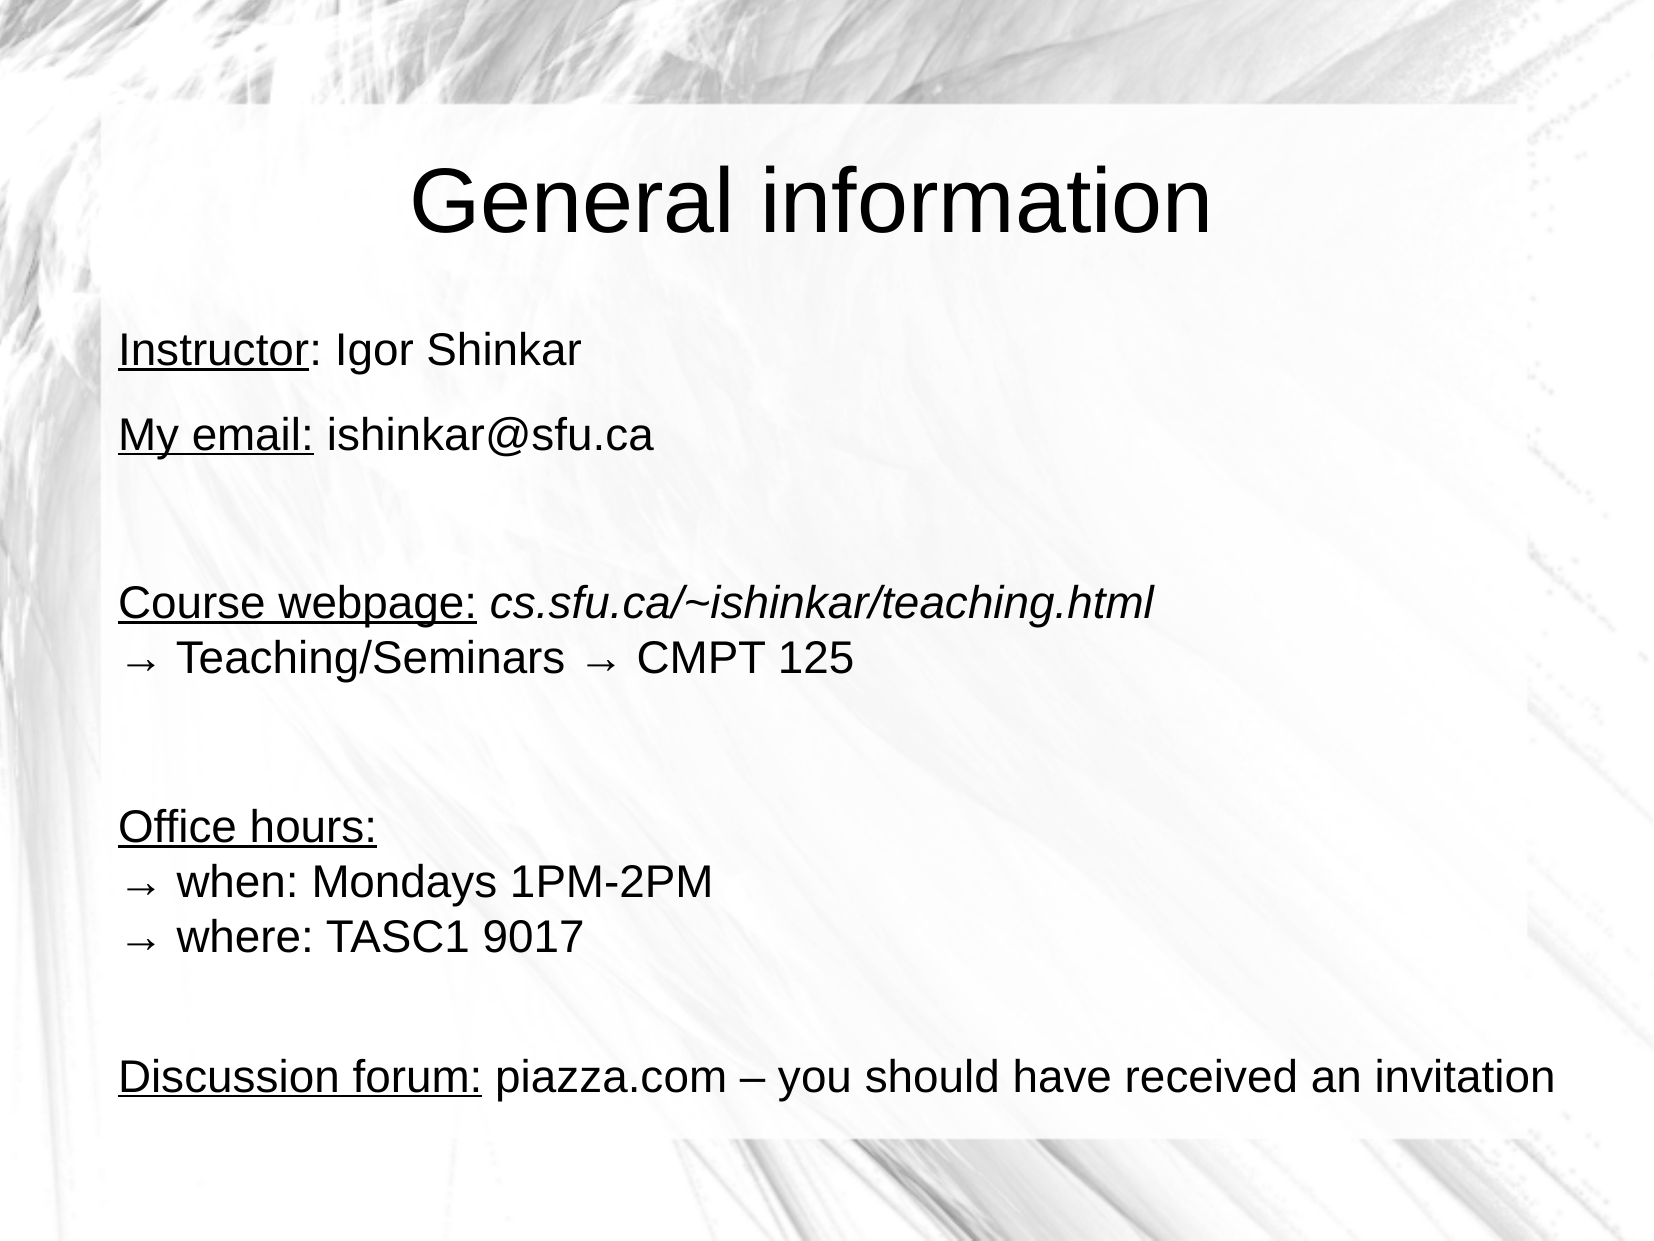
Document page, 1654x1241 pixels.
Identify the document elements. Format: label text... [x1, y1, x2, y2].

title General information [118, 112, 1506, 281]
list Instructor: Igor Shinkar My email: ishinkar@sfu.ca Course webpage: cs.sfu.ca/~ishinkar/teaching.html → Teaching/Seminars → CMPT 125 Office hours: → when: Mondays 1PM-2PM → where: TASC1 9017 Discussion forum: piazza.com – you should have received an invitation [118, 319, 1571, 1149]
picture [0, 0, 1654, 1241]
